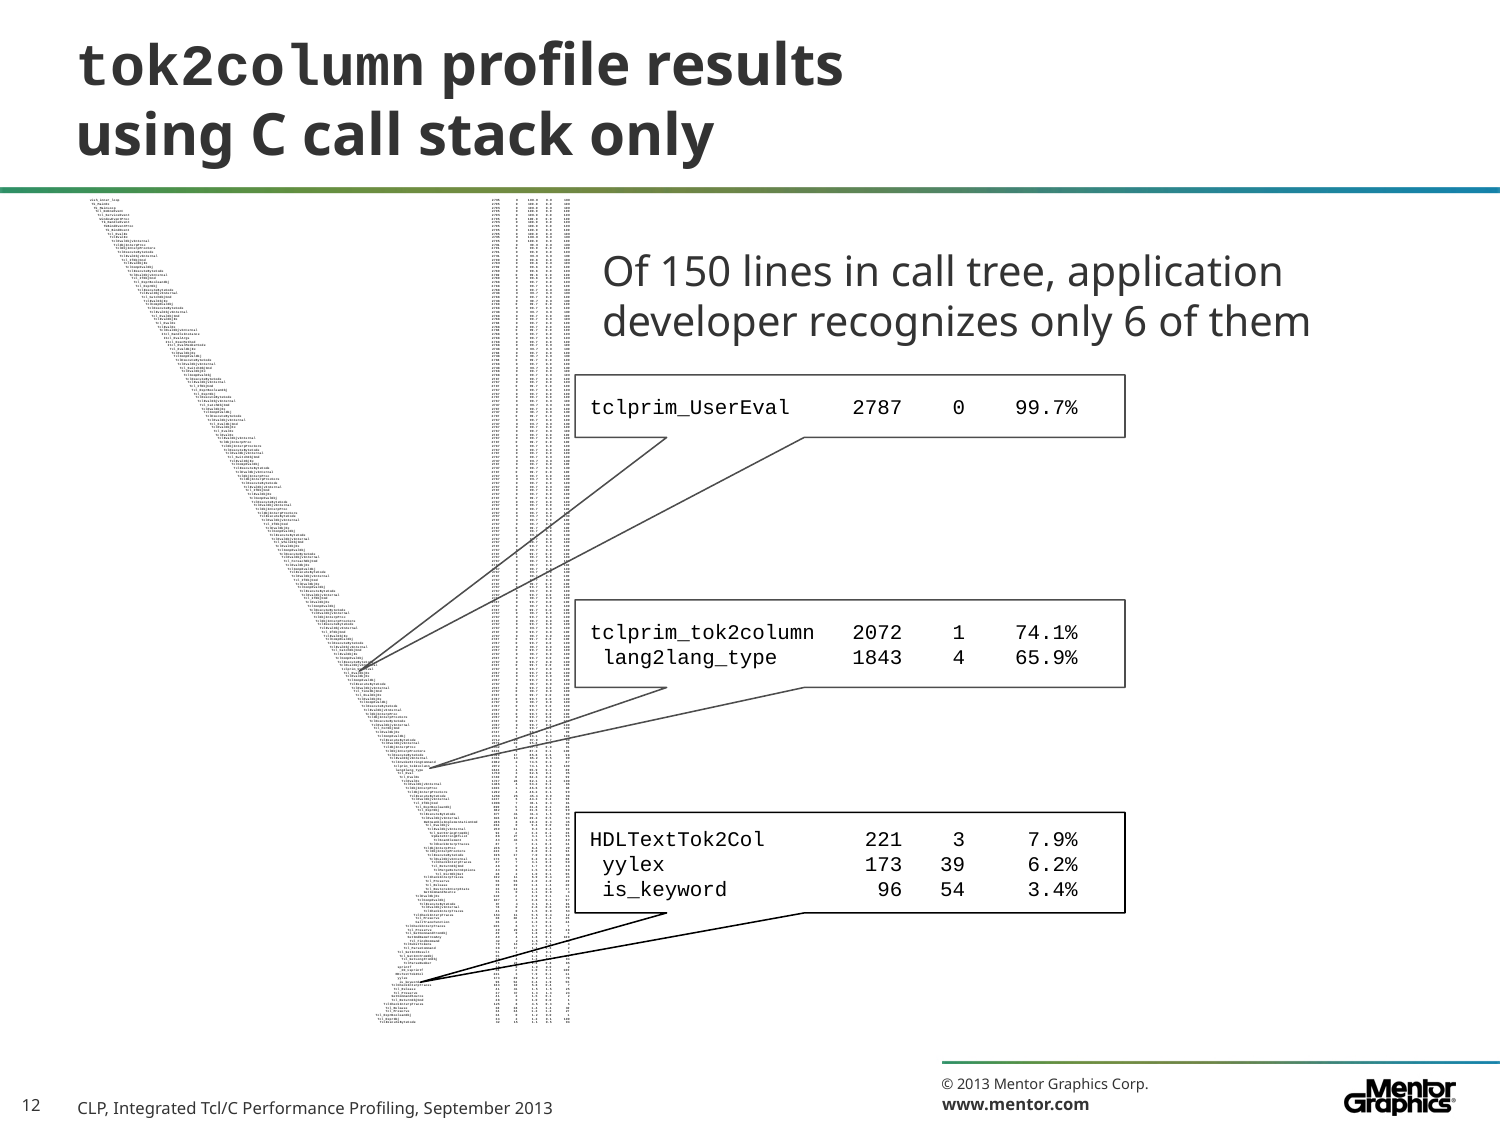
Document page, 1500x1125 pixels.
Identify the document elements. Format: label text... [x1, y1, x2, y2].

title tok2column profile results using C call stack only [0, 0, 1500, 176]
footer CLP, Integrated Tcl/C Performance Profiling, September 2013 [62, 1086, 918, 1125]
slide_number 12 [0, 1087, 63, 1125]
text_box vish_inner_loop 2795 0 100.0 0.0 100 Tk_MainEx 2795 0 100.0 0.0 100 Tk_MainLoop 2795 0 100.0 0.0 100 Tcl_DoOneEvent 2795 0 100.0 0.0 100 Tcl_ServiceEvent 2795 0 100.0 0.0 100 WindowEventProc 2795 0 100.0 0.0 100 Tk_HandleEvent 2795 0 100.0 0.0 100 TkBindEventProc 2795 0 100.0 0.0 100 Tk_BindEvent 2795 0 100.0 0.0 100 Tcl_EvalEx 2795 0 100.0 0.0 100 TclEvalEx 2795 0 100.0 0.0 100 TclEvalObjvInternal 2795 0 100.0 0.0 100 TclObjInterpProc 2791 0 99.9 0.0 100 TclObjInterpProcCore 2791 0 99.9 0.0 100 TclExecuteByteCode 2791 0 99.9 0.0 100 TclEvalObjvInternal 2791 0 99.9 0.0 100 Tcl_IfObjCmd 2790 0 99.8 0.0 100 TclEvalObjEx 2789 0 99.8 0.0 100 TclCompEvalObj 2789 0 99.8 0.0 100 TclExecuteByteCode 2789 0 99.8 0.0 100 TclEvalObjvInternal 2789 0 99.8 0.0 100 Tcl_IfObjCmd 2789 0 99.8 0.0 100 Tcl_ExprBooleanObj 2788 0 99.7 0.0 100 Tcl_ExprObj 2788 0 99.7 0.0 100 TclExecuteByteCode 2788 0 99.7 0.0 100 TclEvalObjvInternal 2788 0 99.7 0.0 100 Tcl_CatchObjCmd 2788 0 99.7 0.0 100 TclEvalObjEx 2788 0 99.7 0.0 100 TclCompEvalObj 2788 0 99.7 0.0 100 TclExecuteByteCode 2788 0 99.7 0.0 100 TclEvalObjvInternal 2788 0 99.7 0.0 100 Tcl_EvalObjCmd 2788 0 99.7 0.0 100 TclEvalObjEx 2788 0 99.7 0.0 100 Tcl_EvalEx 2788 0 99.7 0.0 100 TclEvalEx 2788 0 99.7 0.0 100 TclEvalObjvInternal 2788 0 99.7 0.0 100 Itcl_HandleInstance 2788 0 99.7 0.0 100 Itcl_EvalArgs 2788 0 99.7 0.0 100 Itcl_ExecMethod 2788 0 99.7 0.0 100 Itcl_EvalMemberCode 2788 0 99.7 0.0 100 Tcl_EvalObjEx 2788 0 99.7 0.0 100 TclEvalObjEx 2788 0 99.7 0.0 100 TclCompEvalObj 2788 0 99.7 0.0 100 TclExecuteByteCode 2788 0 99.7 0.0 100 TclEvalObjvInternal 2788 0 99.7 0.0 100 Tcl_SwitchObjCmd 2788 0 99.7 0.0 100 TclEvalObjEx 2788 0 99.7 0.0 100 TclCompEvalObj 2788 0 99.7 0.0 100 TclExecuteByteCode 2787 0 99.7 0.0 100 TclEvalObjvInternal 2787 0 99.7 0.0 100 Tcl_IfObjCmd 2787 0 99.7 0.0 100 Tcl_ExprBooleanObj 2787 0 99.7 0.0 100 Tcl_ExprObj 2787 0 99.7 0.0 100 TclExecuteByteCode 2787 0 99.7 0.0 100 TclEvalObjvInternal 2787 0 99.7 0.0 100 Tcl_CatchObjCmd 2787 0 99.7 0.0 100 TclEvalObjEx 2787 0 99.7 0.0 100 TclCompEvalObj 2787 0 99.7 0.0 100 TclExecuteByteCode 2787 0 99.7 0.0 100 TclEvalObjvInternal 2787 0 99.7 0.0 100 Tcl_EvalObjCmd 2787 0 99.7 0.0 100 TclEvalObjEx 2787 0 99.7 0.0 100 Tcl_EvalEx 2787 0 99.7 0.0 100 TclEvalEx 2787 0 99.7 0.0 100 TclEvalObjvInternal 2787 0 99.7 0.0 100 TclObjInterpProc 2787 0 99.7 0.0 100 TclObjInterpProcCore 2787 0 99.7 0.0 100 TclExecuteByteCode 2787 0 99.7 0.0 100 TclEvalObjvInternal 2787 0 99.7 0.0 100 Tcl_SwitchObjCmd 2787 0 99.7 0.0 100 TclEvalObjEx 2787 0 99.7 0.0 100 TclCompEvalObj 2787 0 99.7 0.0 100 TclExecuteByteCode 2787 0 99.7 0.0 100 TclEvalObjvInternal 2787 0 99.7 0.0 100 TclObjInterpProc 2787 0 99.7 0.0 100 TclObjInterpProcCore 2787 0 99.7 0.0 100 TclExecuteByteCode 2787 0 99.7 0.0 100 TclEvalObjvInternal 2787 0 99.7 0.0 100 Tcl_IfObjCmd 2787 0 99.7 0.0 100 TclEvalObjEx 2787 0 99.7 0.0 100 TclCompEvalObj 2787 0 99.7 0.0 100 TclExecuteByteCode 2787 0 99.7 0.0 100 TclEvalObjvInternal 2787 0 99.7 0.0 100 TclObjInterpProc 2787 0 99.7 0.0 100 TclObjInterpProcCore 2787 0 99.7 0.0 100 TclExecuteByteCode 2787 0 99.7 0.0 100 TclEvalObjvInternal 2787 0 99.7 0.0 100 Tcl_IfObjCmd 2787 0 99.7 0.0 100 TclEvalObjEx 2787 0 99.7 0.0 100 TclCompEvalObj 2787 0 99.7 0.0 100 TclExecuteByteCode 2787 0 99.7 0.0 100 TclEvalObjvInternal 2787 0 99.7 0.0 100 Tcl_WhileObjCmd 2787 0 99.7 0.0 100 TclEvalObjEx 2787 0 99.7 0.0 100 TclCompEvalObj 2787 0 99.7 0.0 100 TclExecuteByteCode 2787 0 99.7 0.0 100 TclEvalObjvInternal 2787 0 99.7 0.0 100 Tcl_ForeachObjCmd 2787 0 99.7 0.0 100 TclEvalObjEx 2787 0 99.7 0.0 100 TclCompEvalObj 2787 0 99.7 0.0 100 TclExecuteByteCode 2787 0 99.7 0.0 100 TclEvalObjvInternal 2787 0 99.7 0.0 100 Tcl_IfObjCmd 2787 0 99.7 0.0 100 TclEvalObjEx 2787 0 99.7 0.0 100 TclCompEvalObj 2787 0 99.7 0.0 100 TclExecuteByteCode 2787 0 99.7 0.0 100 TclEvalObjvInternal 2787 0 99.7 0.0 100 Tcl_IfObjCmd 2787 0 99.7 0.0 100 TclEvalObjEx 2787 0 99.7 0.0 100 TclCompEvalObj 2787 0 99.7 0.0 100 TclExecuteByteCode 2787 0 99.7 0.0 100 TclEvalObjvInternal 2787 0 99.7 0.0 100 TclObjInterpProc 2787 0 99.7 0.0 100 TclObjInterpProcCore 2787 0 99.7 0.0 100 TclExecuteByteCode 2787 0 99.7 0.0 100 TclEvalObjvInternal 2787 0 99.7 0.0 100 Tcl_IfObjCmd 2787 0 99.7 0.0 100 TclEvalObjEx 2787 0 99.7 0.0 100 TclCompEvalObj 2787 0 99.7 0.0 100 TclExecuteByteCode 2787 0 99.7 0.0 100 TclEvalObjvInternal 2787 0 99.7 0.0 100 Tcl_CatchObjCmd 2787 0 99.7 0.0 100 TclEvalObjEx 2787 0 99.7 0.0 100 TclCompEvalObj 2787 0 99.7 0.0 100 TclExecuteByteCode 2787 0 99.7 0.0 100 TclEvalObjvInternal 2787 0 99.7 0.0 100 tclprim_UserEval 2787 0 99.7 0.0 100 Tcl_EvalObjEx 2787 0 99.7 0.0 100 TclEvalObjEx 2787 0 99.7 0.0 100 TclCompEvalObj 2787 0 99.7 0.0 100 TclExecuteByteCode 2787 0 99.7 0.0 100 TclEvalObjvInternal 2787 0 99.7 0.0 100 Tcl_TimeObjCmd 2787 0 99.7 0.0 100 Tcl_EvalObjEx 2787 0 99.7 0.0 100 TclEvalObjEx 2787 0 99.7 0.0 100 TclCompEvalObj 2787 0 99.7 0.0 100 TclExecuteByteCode 2787 0 99.7 0.0 100 TclEvalObjvInternal 2787 0 99.7 0.0 100 TclObjInterpProc 2787 0 99.7 0.0 100 TclObjInterpProcCore 2787 0 99.7 0.0 100 TclExecuteByteCode 2787 0 99.7 0.0 100 TclEvalObjvInternal 2787 0 99.7 0.0 100 Tcl_ForObjCmd 2787 3 99.7 0.1 100 TclEvalObjEx 2747 4 98.3 0.1 99 TclCompEvalObj 2743 7 98.1 0.3 100 TclExecuteByteCode 2712 20 97.0 0.7 99 TclEvalObjvInternal 2679 10 95.8 0.4 99 TclObjInterpProc 2442 0 87.4 0.0 91 TclObjInterpProcCore 2436 3 87.2 0.1 100 TclExecuteByteCode 2399 17 85.8 0.6 98 TclEvalObjvInternal 2381 13 85.2 0.5 99 TclInvokeStringCommand 2082 2 74.5 0.1 87 tclprim_tok2column 2072 1 74.1 0.0 100 lang2lang_type 1843 4 65.9 0.1 89 Tcl_Eval 1750 3 62.6 0.1 95 Tcl_EvalEx 1740 0 62.3 0.0 99 TclEvalEx 1737 28 62.1 1.0 100 TclEvalObjvInternal 1486 4 53.2 0.1 86 TclObjInterpProc 1303 1 46.6 0.0 88 TclObjInterpProcCore 1292 4 46.2 0.1 99 TclExecuteByteCode 1268 26 45.4 0.9 98 TclEvalObjvInternal 1237 6 44.3 0.2 98 Tcl_IfObjCmd 1008 7 36.1 0.3 81 Tcl_ExprBooleanObj 890 5 31.8 0.2 88 Tcl_ExprObj 882 3 31.6 0.1 99 TclExecuteByteCode 877 41 31.4 1.5 99 TclEvalObjvInternal 816 13 29.2 0.5 93 NsEnsembleImplementationCmd 286 8 10.2 0.3 35 Tcl_EvalObjv 262 0 9.4 0.0 92 TclEvalObjvInternal 259 11 9.3 0.4 99 Tcl_GetStringFromObj 92 2 3.3 0.1 36 UpdateStringOfList 88 27 3.1 1.0 96 TclScanElement 43 43 1.5 1.5 49 TclCheckInterpTraces 87 7 3.1 0.3 34 TclObjInterpProc 236 0 8.4 0.0 29 TclObjInterpProcCore 223 3 8.0 0.1 94 TclExecuteByteCode 196 17 7.0 0.6 88 TclEvalObjvInternal 173 9 6.2 0.3 88 TclCheckInterpTraces 87 7 3.1 0.3 50 Tcl_ReturnObjCmd 48 0 1.7 0.0 28 TclMergeReturnOptions 43 8 1.5 0.3 90 Tcl_DictObjGet 28 2 1.0 0.1 65 TclCheckInterpTraces 192 11 6.9 0.4 24 Tcl_Preserve 56 56 2.0 2.0 29 Tcl_Release 39 39 1.4 1.4 20 Tcl_RestoreInterpState 33 12 1.2 0.4 17 GetCommandSource 31 0 1.1 0.0 4 TclEvalObjEx 110 2 3.9 0.1 11 TclCompEvalObj 107 2 3.8 0.1 97 TclExecuteByteCode 87 4 3.1 0.1 81 TclEvalObjvInternal 78 0 2.8 0.0 90 TclCheckInterpTraces 41 0 1.5 0.0 53 TclCheckInterpTraces 153 11 5.5 0.4 12 Tcl_Preserve 38 38 1.4 1.4 25 CallTraceFunction 36 4 1.3 0.1 24 TclCheckInterpTraces 103 8 3.7 0.3 7 Tcl_Preserve 29 29 1.0 1.0 28 Tcl_GetCommandFromObj 49 0 1.8 0.0 3 SetCmdNameFromAny 49 4 1.8 0.1 100 Tcl_FindCommand 42 2 1.5 0.1 86 TclSubstTokens 70 13 2.5 0.5 4 Tcl_ParseCommand 38 17 1.4 0.6 2 Tcl_GetIntResult 51 2 1.8 0.1 3 Tcl_GetIntFromObj 35 2 1.3 0.1 69 Tcl_GetLongFromObj 33 4 1.2 0.1 94 TclParseNumber 28 23 1.0 0.8 85 sprintf 28 0 1.0 0.0 2 _IO_vsprintf 28 2 1.0 0.1 100 HDLTextTok2Col 221 3 7.9 0.1 11 yylex 173 39 6.2 1.4 78 is_keyword 96 54 3.4 1.9 55 TclCheckInterpTraces 163 10 5.8 0.4 7 Tcl_Release 41 41 1.5 1.5 25 Tcl_Preserve 37 37 1.3 1.3 23 GetCommandSource 41 2 1.5 0.1 2 Tcl_ReturnObjCmd 28 0 1.0 0.0 1 TclCheckInterpTraces 125 8 4.5 0.3 5 Tcl_Release 38 38 1.4 1.4 30 Tcl_Preserve 34 34 1.2 1.2 27 Tcl_ExprBooleanObj 34 0 1.2 0.0 1 Tcl_ExprObj 34 2 1.2 0.1 100 TclExecuteByteCode 32 15 1.1 0.5 94 [74, 187, 663, 1040]
picture [0, 176, 1500, 1125]
text_box HDLTextTok2Col 221 3 7.9% yylex 173 39 6.2% is_keyword 96 54 3.4% [420, 812, 1126, 983]
text_box tclprim_tok2column 2072 1 74.1% lang2lang_type 1843 4 65.9% [429, 599, 1126, 769]
text_box Of 150 lines in call tree, application developer recognizes only 6 of them [587, 237, 1413, 353]
text_box tclprim_UserEval 2787 0 99.7% [359, 374, 1126, 672]
